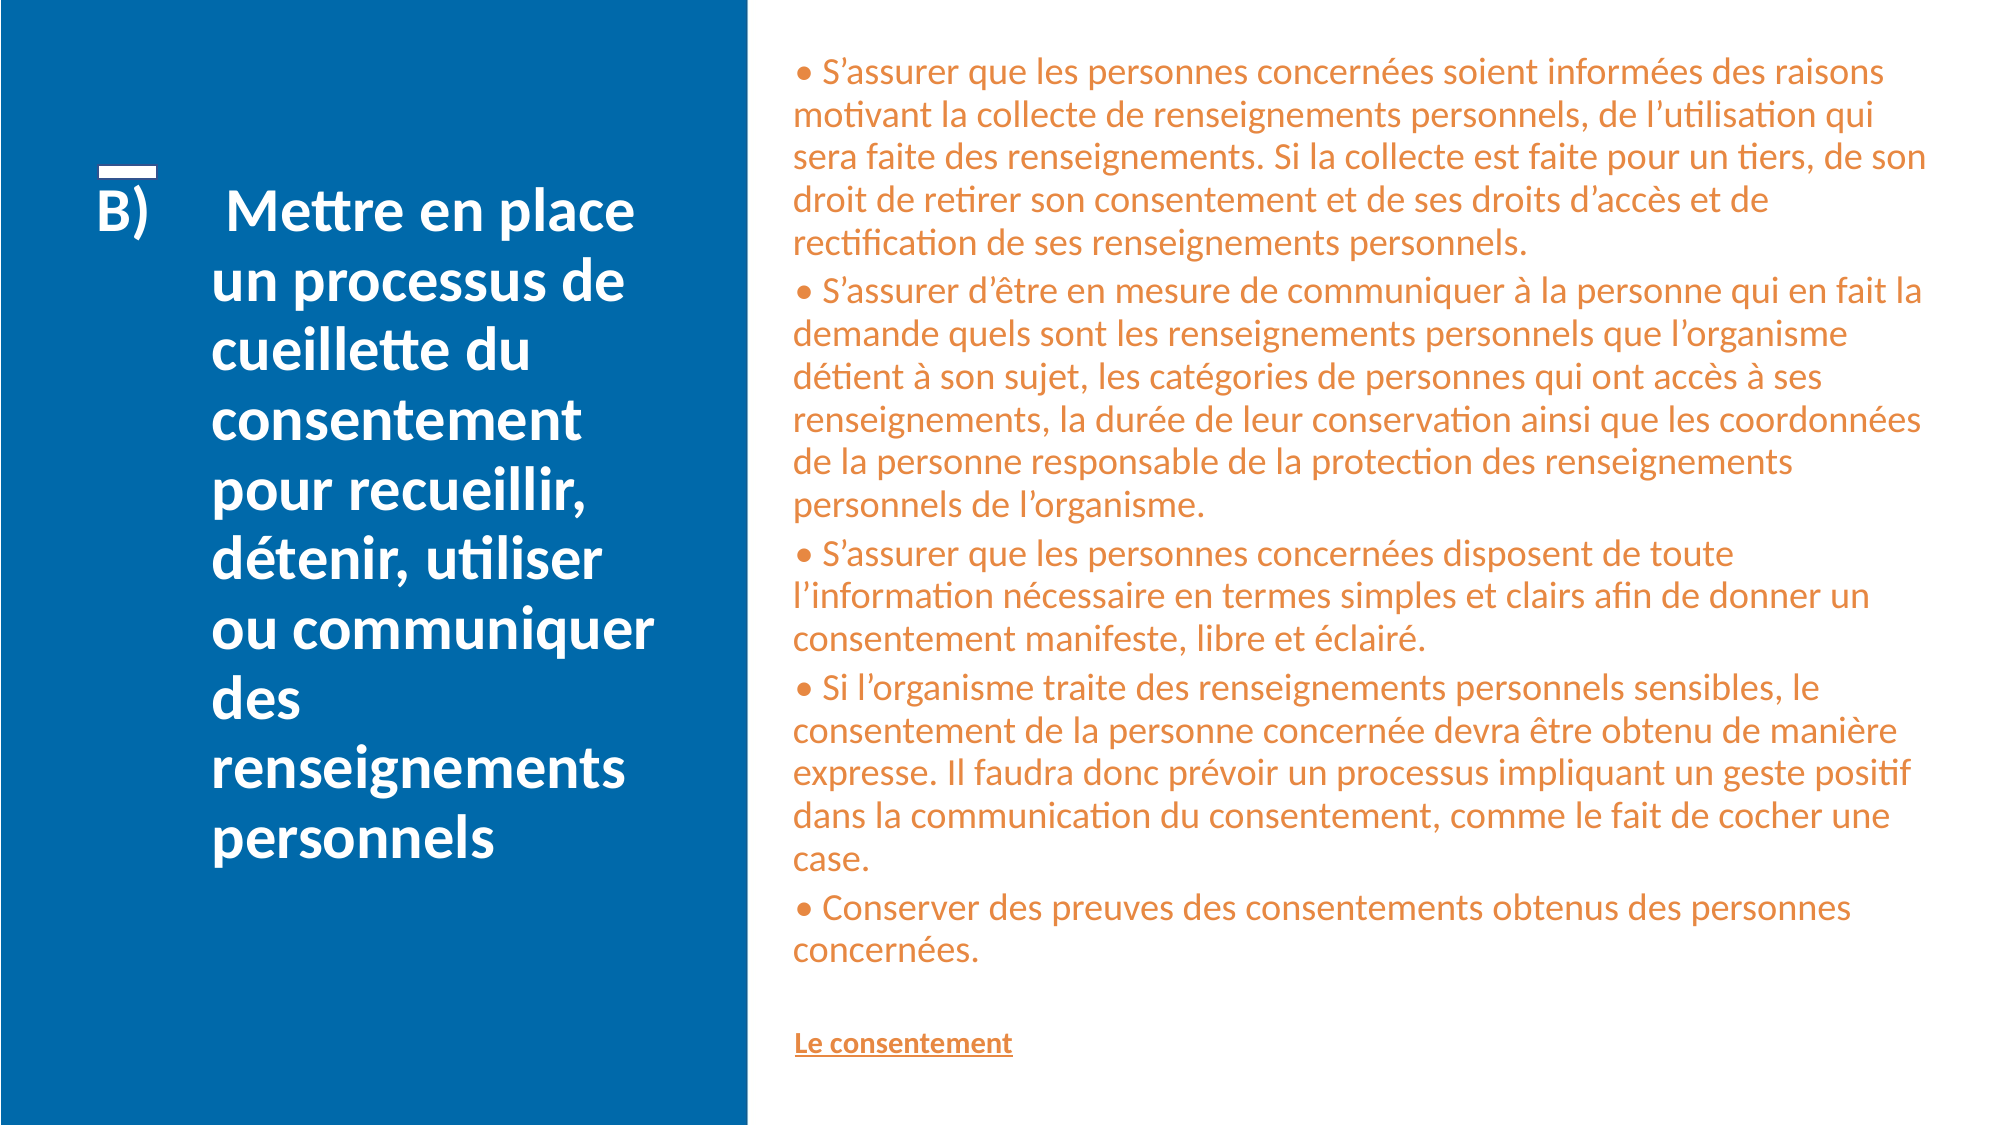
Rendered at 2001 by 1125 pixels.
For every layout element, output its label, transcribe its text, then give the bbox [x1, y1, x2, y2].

title B) Mettre en place un processus de cueillette du consentement pour recueillir, détenir, utiliser ou communiquer des renseignements personnels [79, 415, 685, 633]
picture [1, 0, 1999, 1125]
list • S’assurer que les personnes concernées soient informées des raisons motivant la collecte de renseignements personnels, de l’utilisation qui sera faite des renseignements. Si la collecte est faite pour un tiers, de son droit de retirer son consentement et de ses droits d’accès et de rectification de ses renseignements personnels. • S’assurer d’être en mesure de communiquer à la personne qui en fait la demande quels sont les renseignements personnels que l’organisme détient à son sujet, les catégories de personnes qui ont accès à ses renseignements, la durée de leur conservation ainsi que les coordonnées de la personne responsable de la protection des renseignements personnels de l’organisme. • S’assurer que les personnes concernées disposent de toute l’information nécessaire en termes simples et clairs afin de donner un consentement manifeste, libre et éclairé. • Si l’organisme traite des renseignements personnels sensibles, le consentement de la personne concernée devra être obtenu de manière expresse. Il faudra donc prévoir un processus impliquant un geste positif dans la communication du consentement, comme le fait de cocher une case. • Conserver des preuves des consentements obtenus des personnes concernées. Le consentement [777, 42, 1958, 1083]
